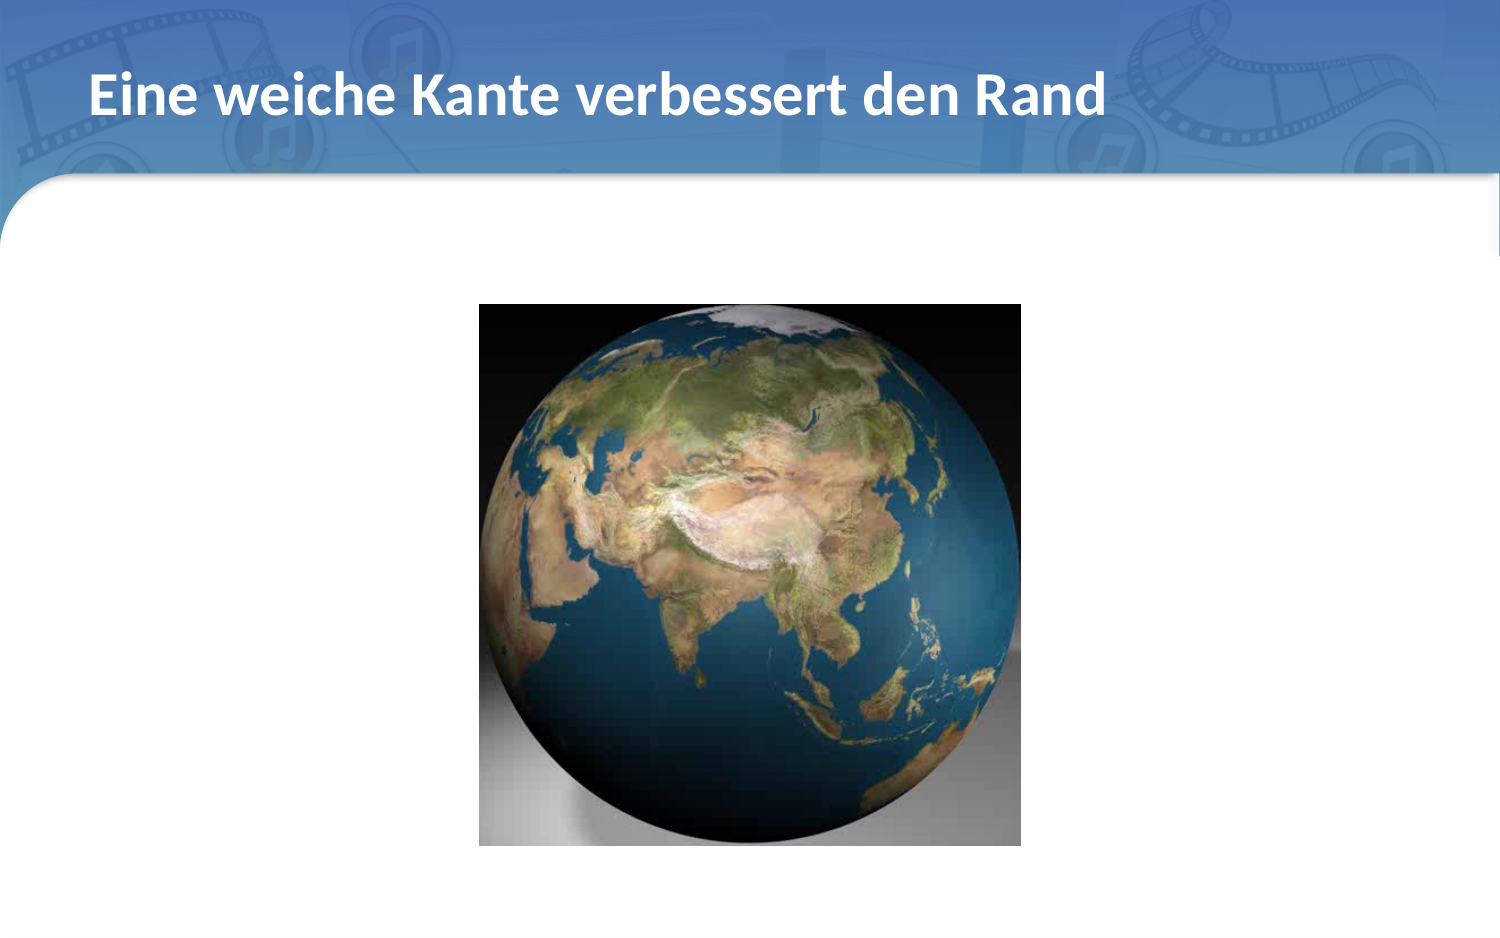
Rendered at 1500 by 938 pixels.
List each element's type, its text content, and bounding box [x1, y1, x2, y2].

title Eine weiche Kante verbessert den Rand [76, 19, 1424, 162]
picture [0, 0, 1500, 257]
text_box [478, 303, 1022, 847]
